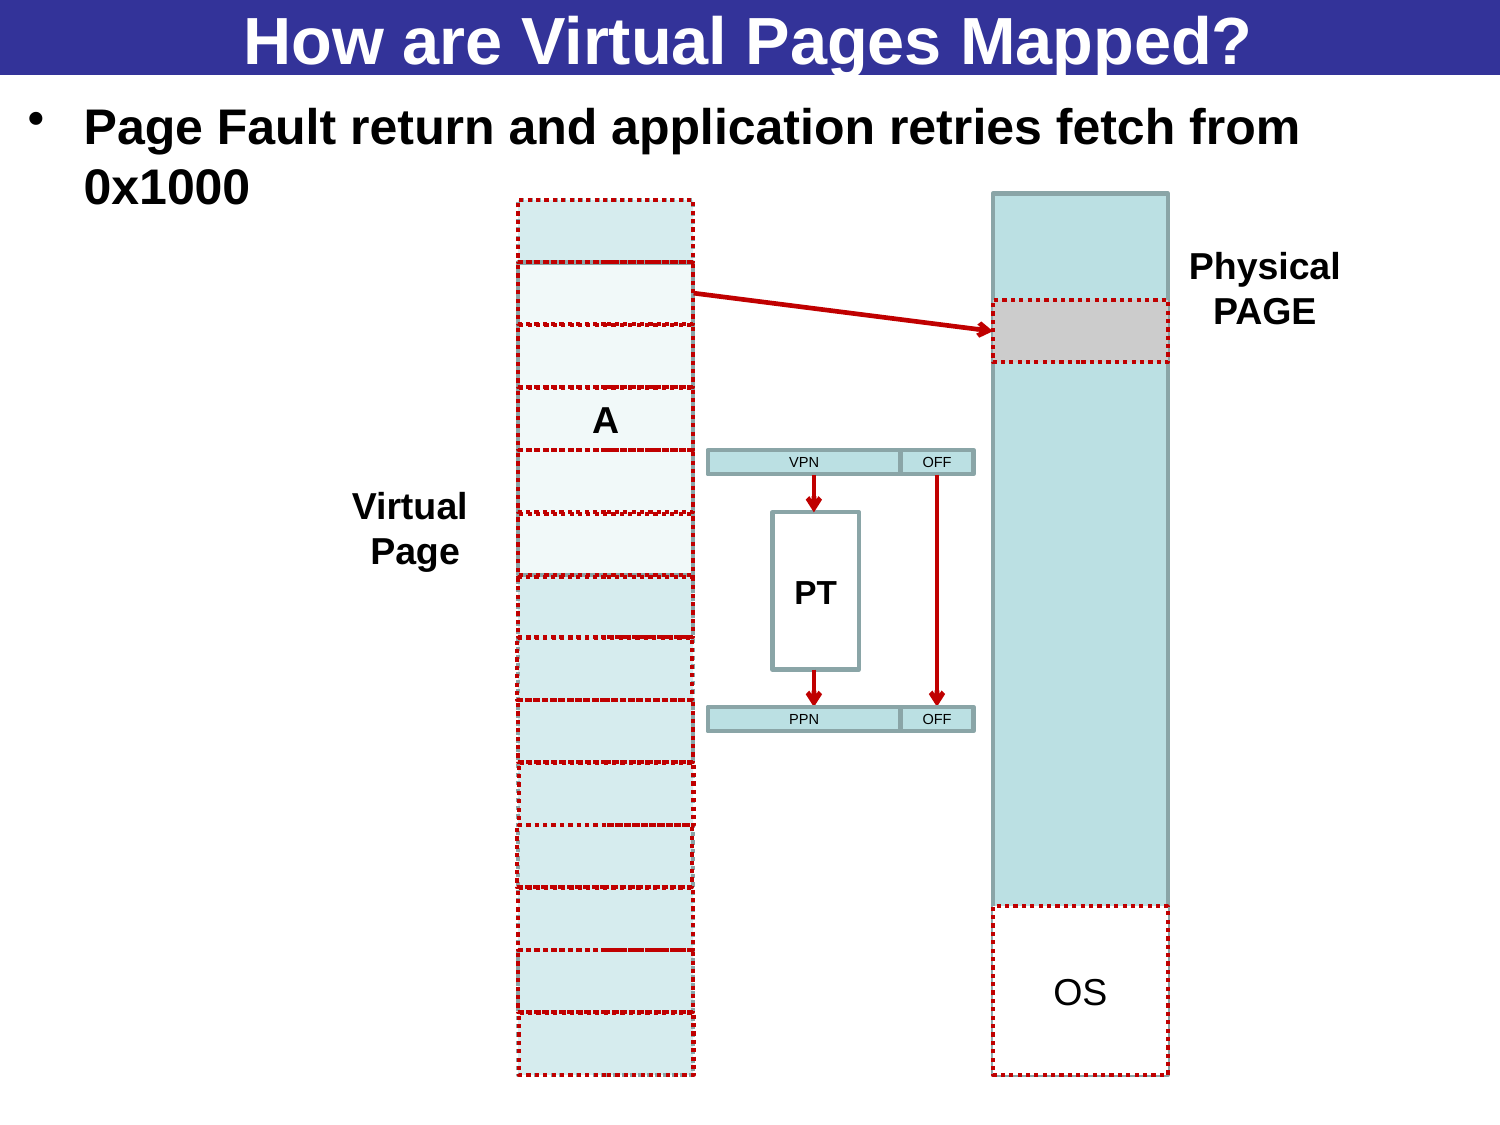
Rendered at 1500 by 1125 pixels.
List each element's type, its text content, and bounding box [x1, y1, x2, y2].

title How are Virtual Pages Mapped? [0, 0, 1500, 75]
text_box [516, 448, 695, 514]
text_box [516, 323, 695, 389]
text_box [516, 948, 695, 1014]
text_box [991, 191, 1170, 302]
text_box [516, 573, 695, 639]
text_box [516, 698, 695, 764]
text_box [991, 363, 1170, 907]
text_box [516, 512, 695, 574]
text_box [693, 292, 994, 332]
text_box Virtual Page [337, 474, 494, 580]
text_box OS [991, 904, 1170, 1077]
text_box [516, 198, 695, 264]
text_box [517, 760, 696, 827]
text_box [516, 885, 695, 952]
text_box [515, 823, 694, 889]
text_box [516, 385, 695, 452]
text_box [516, 260, 695, 326]
text_box [517, 1010, 696, 1077]
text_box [707, 449, 974, 732]
list Page Fault return and application retries fetch from 0x1000 [12, 87, 1488, 1088]
text_box Physical PAGE [1174, 234, 1356, 340]
text_box [991, 298, 1170, 364]
text_box [515, 635, 694, 702]
